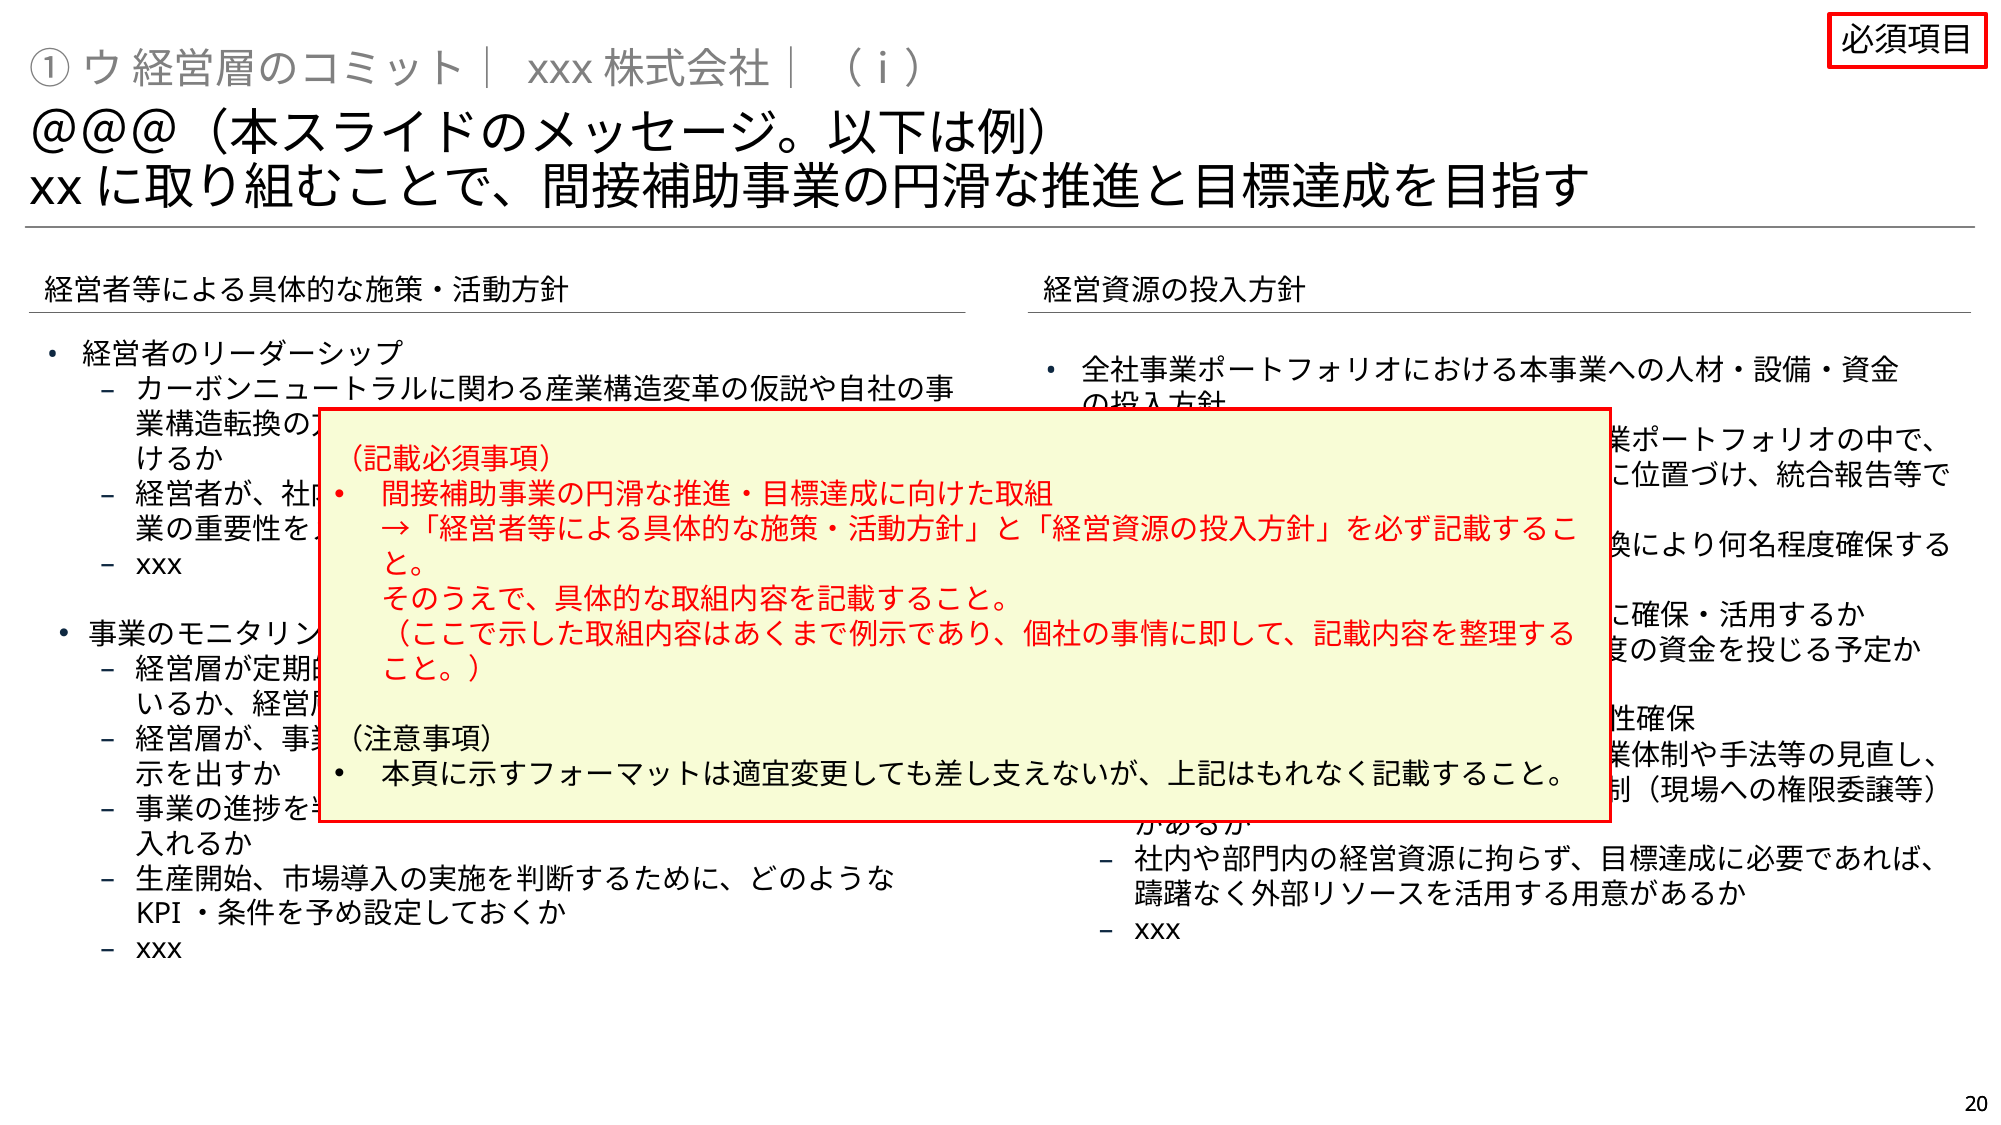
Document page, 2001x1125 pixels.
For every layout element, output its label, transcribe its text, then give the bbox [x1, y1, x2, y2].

text_box 必須項目 [1829, 13, 1986, 68]
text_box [28, 264, 966, 314]
text_box ＠＠＠（本スライドのメッセージ。以下は例） xxに取り組むことで、間接補助事業の円滑な推進と目標達成を目指す [29, 107, 1875, 216]
text_box （記載必須事項） 間接補助事業の円滑な推進・目標達成に向けた取組 →「経営者等による具体的な施策・活動方針」と「経営資源の投入方針」を必ず記載すること。 そのうえで、具体的な取組内容を記載すること。 （ここで示した取組内容はあくまで例示であり、個社の事情に即して、記載内容を整理すること。） （注意事項） 本頁に示すフォーマットは適宜変更しても差し支えないが、上記はもれなく記載すること。 [318, 407, 1612, 823]
text_box 経営者のリーダーシップ カーボンニュートラルに関わる産業構造変革の仮説や自社の事業構造転換の方針を社内外に示し、その中に当該事業を位置づけるか 経営者が、社内外の幅広いステークホルダーに対して、当該事業の重要性をメッセージとして発信するか xxx 事業のモニタリング・管理 経営層が定期的に事業進捗を把握するための仕組みを構築しているか、経営層の時間の内どの程度を当該業務に充当するか 経営層が、事業の進め方・内容に対して適切なタイミングで指示を出すか 事業の進捗を判断するにあたり、社内外から幅広い意見を取り入れるか 生産開始、市場導入の実施を判断するために、どのようなKPI・条件を予め設定しておくか xxx [29, 335, 965, 1012]
text_box 全社事業ポートフォリオにおける本事業への人材・設備・資金 の投入方針 中長期的な企業価値向上に向けた事業ポートフォリオの中で、本事業への経営資源配分をどのように位置づけ、統合報告等で示しているか どのような人材を採用または配置転換により何名程度確保するか 既存・新規の設備・土地をどのように確保・活用するか 国費負担以外で、何に対してどの程度の資金を投じる予定か xxx 機動的な経営資源投入、実施体制の柔軟性確保 事業の進捗や環境変化を踏まえ、事業体制や手法等の見直し、追加的な資源投入等を行う準備・体制（現場への権限委譲等）があるか 社内や部門内の経営資源に拘らず、目標達成に必要であれば、躊躇なく外部リソースを活用する用意があるか xxx [1027, 351, 1970, 860]
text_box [1027, 264, 1971, 314]
text_box ①ウ 経営層のコミット｜ xxx株式会社｜ （ⅰ） [29, 47, 1802, 94]
